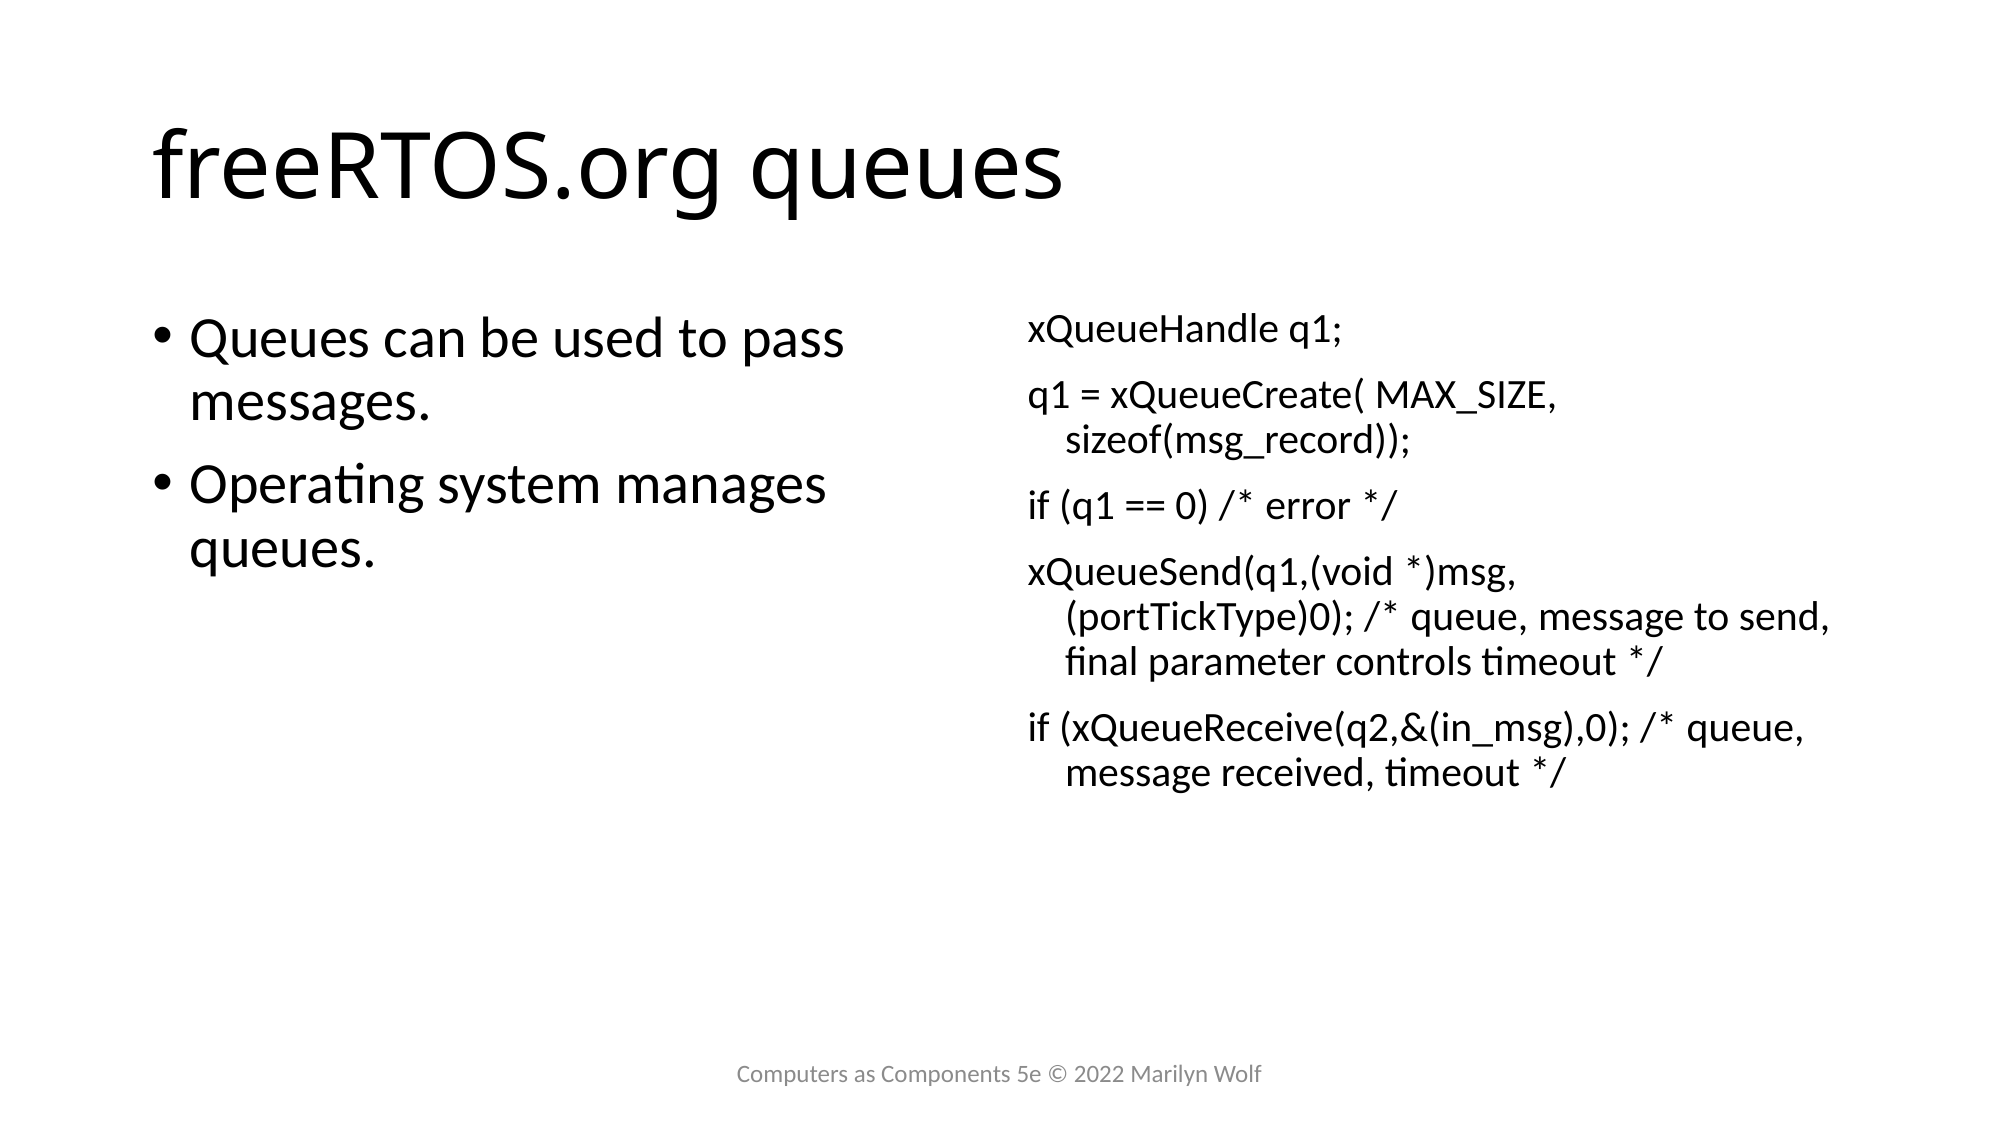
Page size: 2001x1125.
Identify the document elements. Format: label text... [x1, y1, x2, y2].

list xQueueHandle q1; q1 = xQueueCreate( MAX_SIZE, sizeof(msg_record)); if (q1 == 0) /* error */ xQueueSend(q1,(void *)msg,(portTickType)0); /* queue, message to send, final parameter controls timeout */ if (xQueueReceive(q2,&(in_msg),0); /* queue, message received, timeout */ [1012, 299, 1863, 1014]
list Queues can be used to pass messages. Operating system manages queues. [137, 299, 988, 1014]
title freeRTOS.org queues [137, 59, 1863, 278]
footer Computers as Components 5e © 2022 Marilyn Wolf [662, 1042, 1338, 1103]
